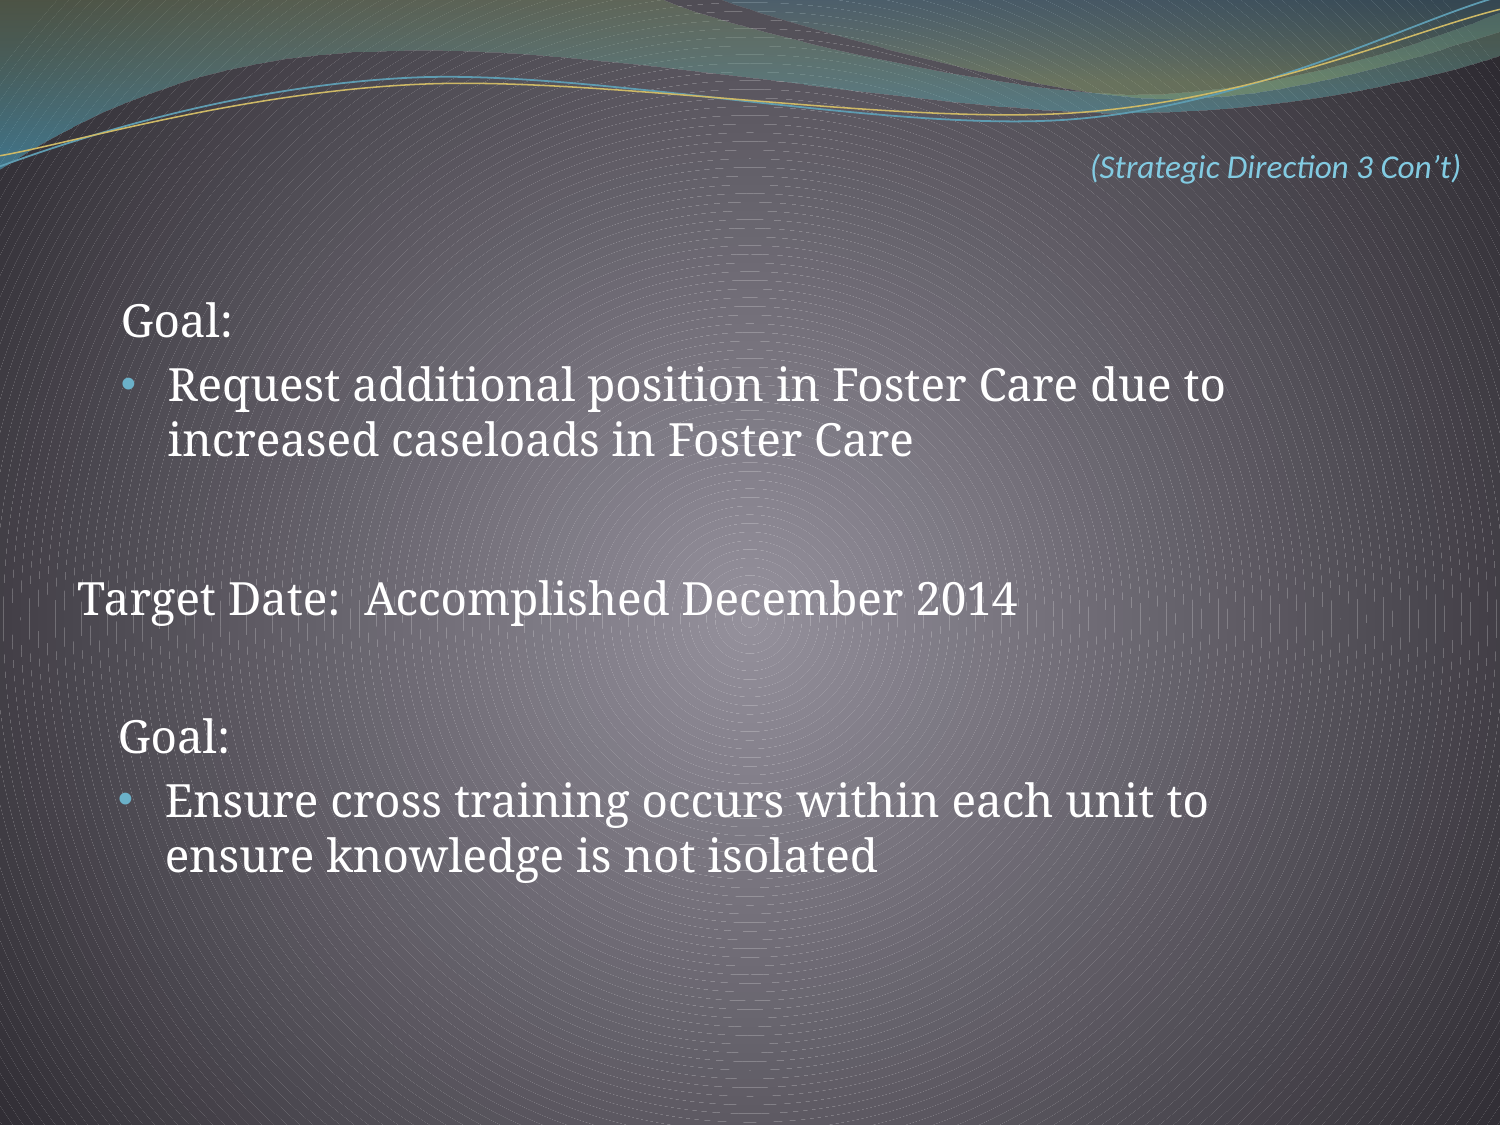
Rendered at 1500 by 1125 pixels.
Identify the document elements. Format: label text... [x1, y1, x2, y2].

text_box Goal: Request additional position in Foster Care due to increased caseloads in Foster Care [120, 284, 1410, 544]
text_box Target Date: Accomplished December 2014 [62, 562, 1041, 632]
text_box Goal: Ensure cross training occurs within each unit to ensure knowledge is not isolated [103, 699, 1354, 889]
text_box (Strategic Direction 3 Con’t) [1074, 137, 1488, 193]
